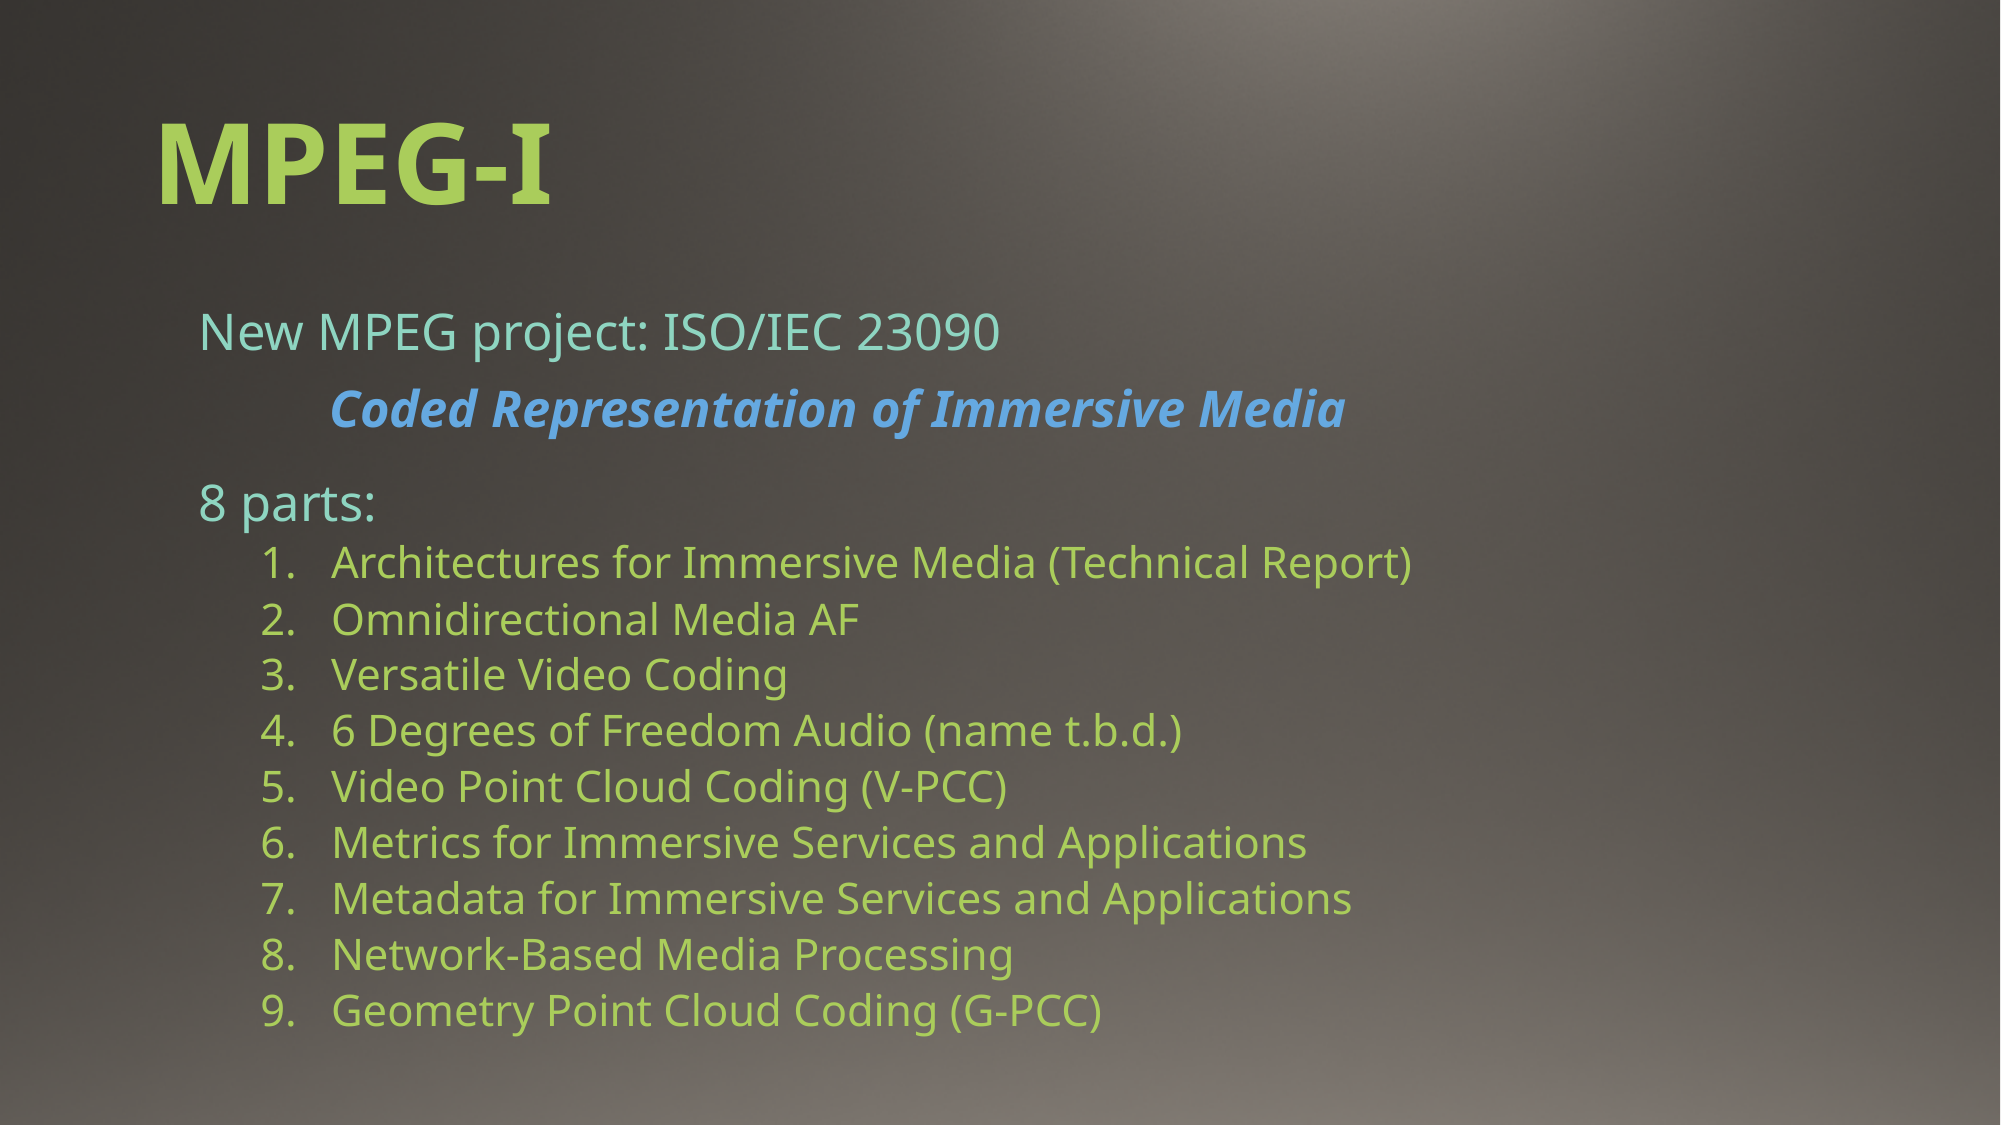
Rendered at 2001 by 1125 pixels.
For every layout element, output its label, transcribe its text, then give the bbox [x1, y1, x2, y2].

picture [0, 0, 2001, 1125]
list New MPEG project: ISO/IEC 23090 Coded Representation of Immersive Media 8 parts: Architectures for Immersive Media (Technical Report) Omnidirectional Media AF Versatile Video Coding 6 Degrees of Freedom Audio (name t.b.d.) Video Point Cloud Coding (V-PCC) Metrics for Immersive Services and Applications Metadata for Immersive Services and Applications Network-Based Media Processing Geometry Point Cloud Coding (G-PCC) [183, 299, 1863, 1052]
title MPEG-I [137, 59, 1863, 278]
